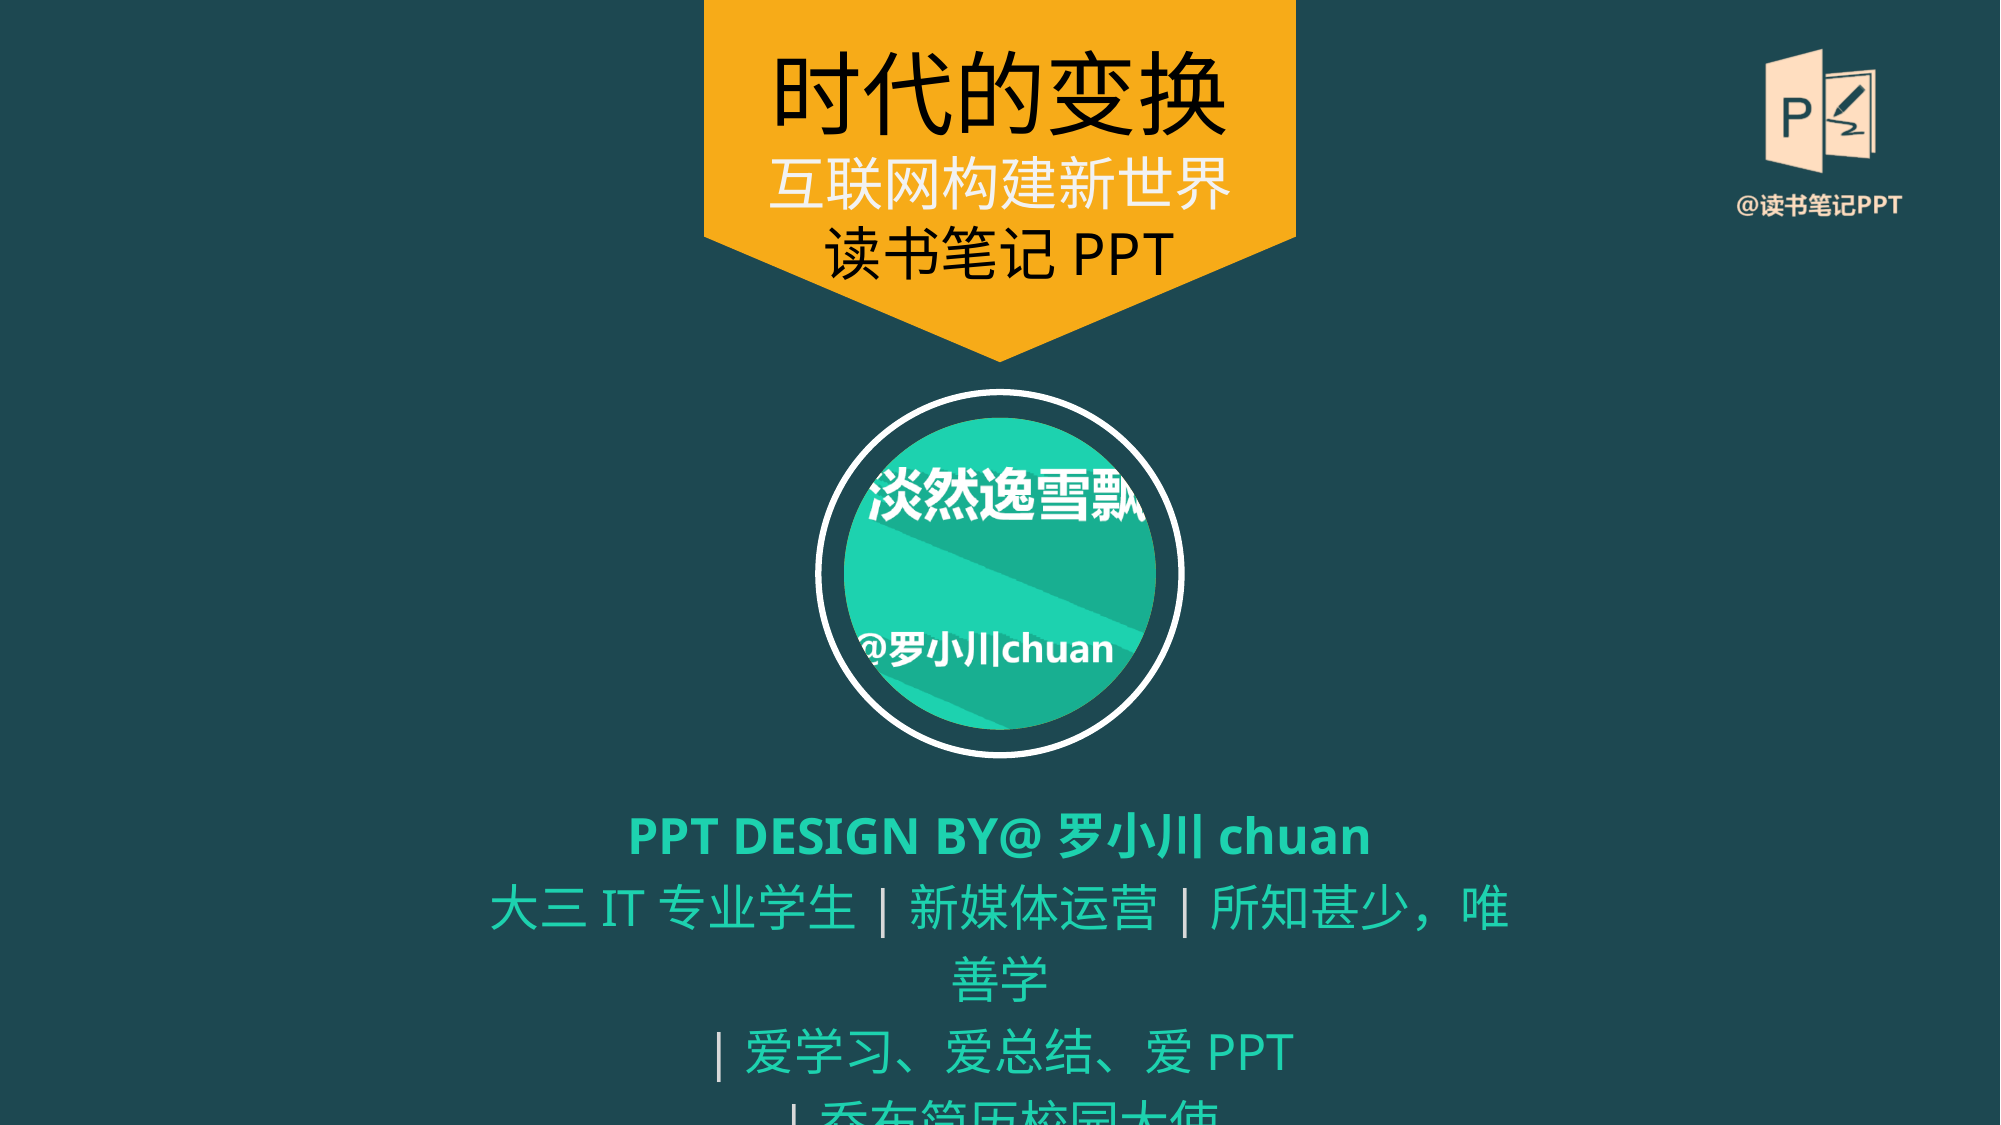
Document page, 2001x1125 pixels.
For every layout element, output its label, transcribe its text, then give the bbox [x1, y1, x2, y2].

text_box [838, 295, 1161, 364]
text_box [703, 0, 1297, 255]
text_box PPT DESIGN BY@罗小川chuan 大三IT专业学生|新媒体运营|所知甚少，唯善学 |爱学习、爱总结、爱PPT |乔布简历校园大使 [456, 785, 1544, 1125]
text_box 时代的变换 互联网构建新世界 读书笔记PPT [744, 29, 1256, 295]
picture [1713, 25, 1925, 236]
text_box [818, 392, 1182, 756]
